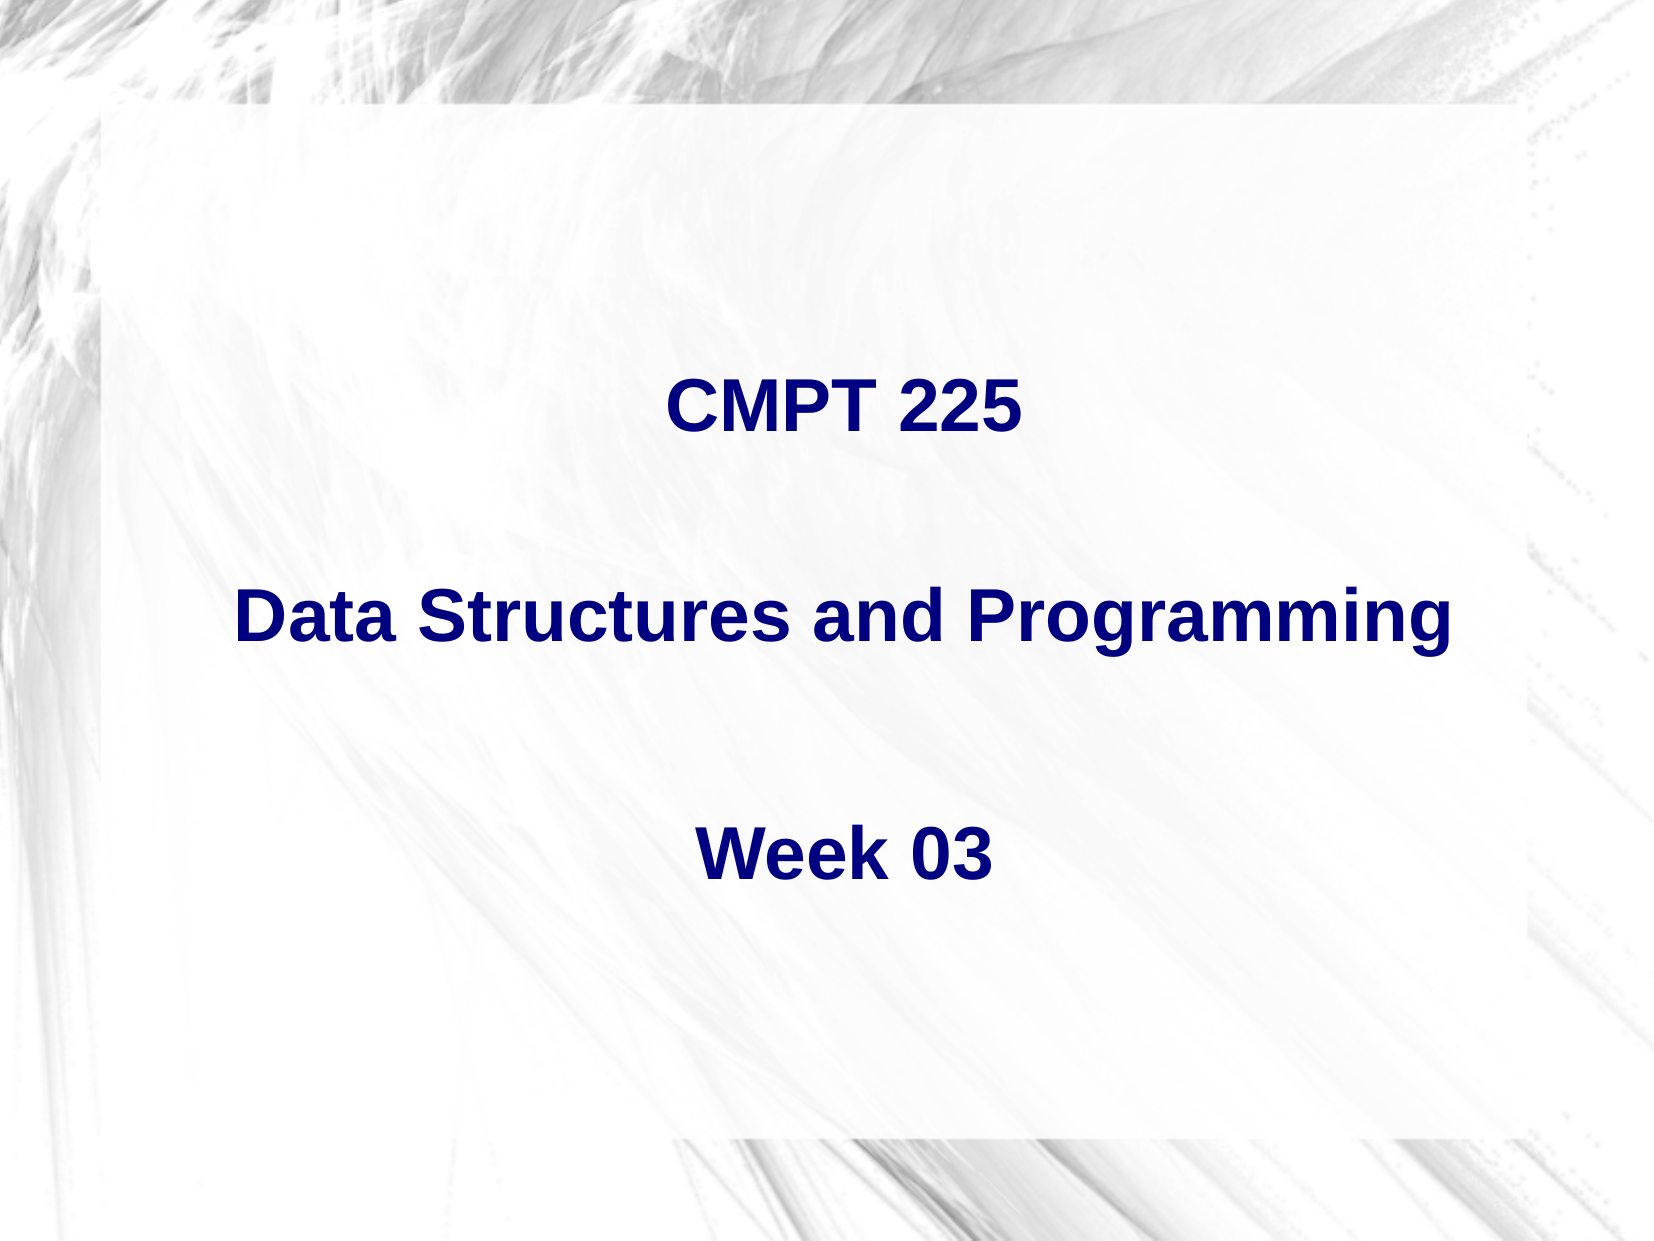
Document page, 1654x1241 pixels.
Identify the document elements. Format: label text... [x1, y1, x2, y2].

list CMPT 225 Data Structures and Programming Week 03 [118, 237, 1571, 1015]
picture [0, 0, 1654, 1241]
